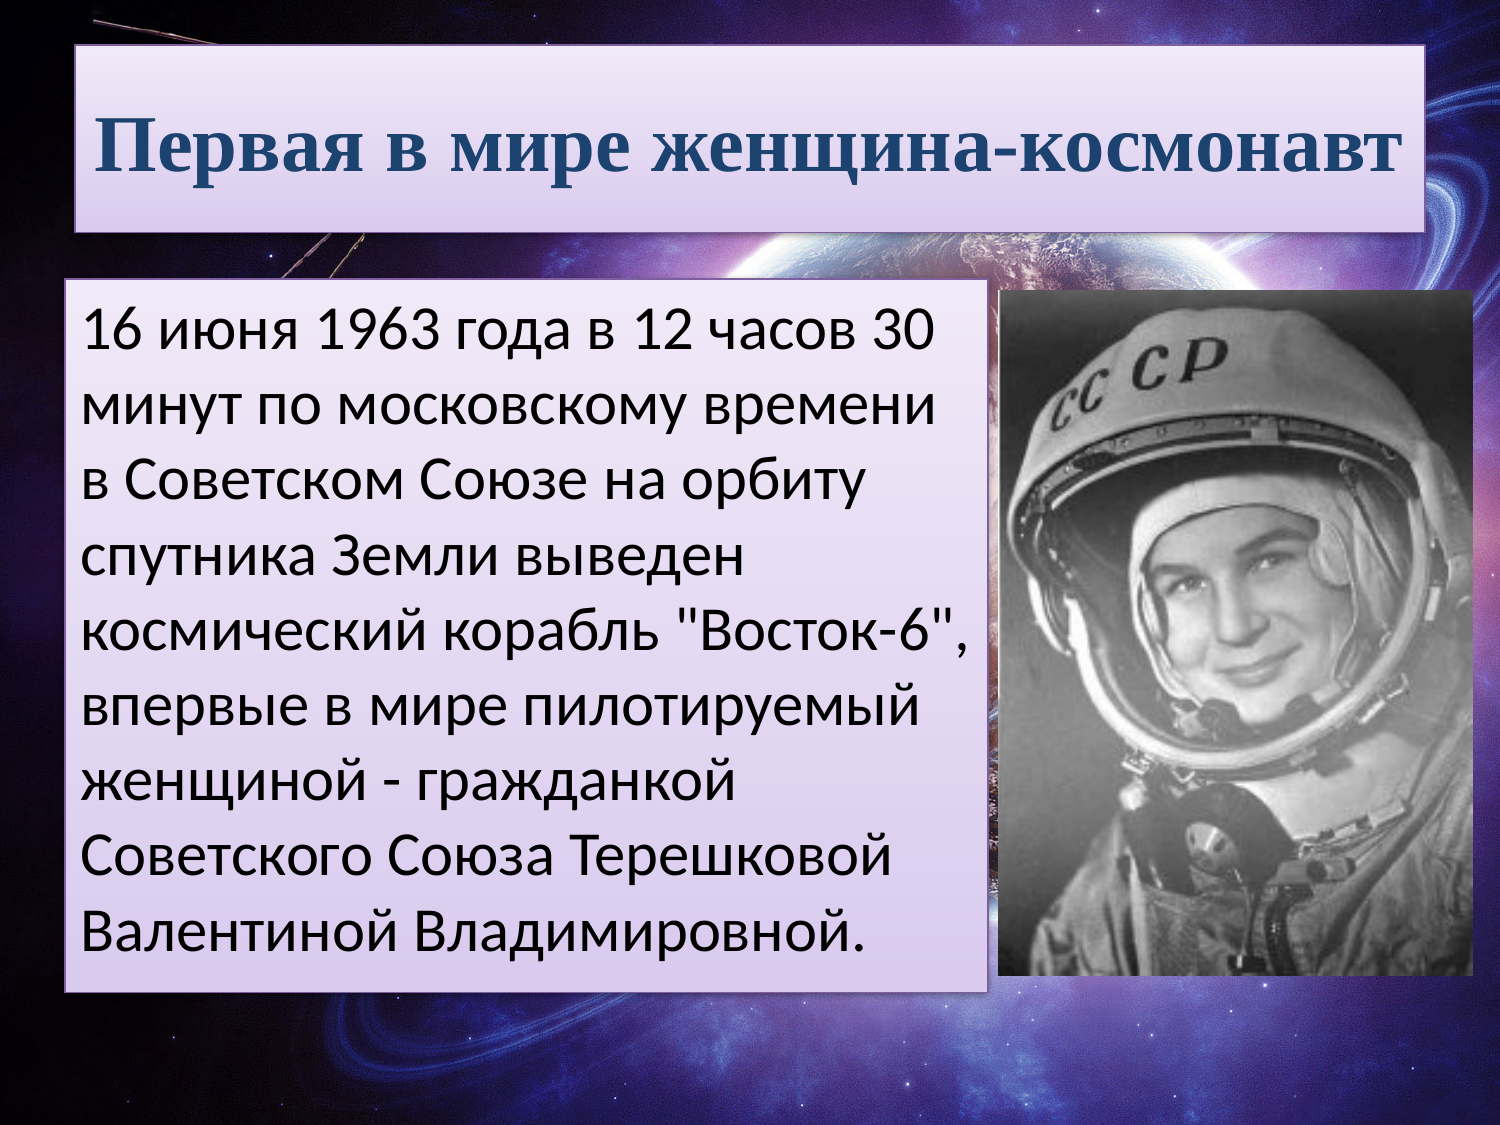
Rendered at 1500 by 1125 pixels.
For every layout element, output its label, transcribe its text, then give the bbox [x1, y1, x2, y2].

picture [0, 0, 1500, 1125]
list 16 июня 1963 года в 12 часов 30 минут по московскому времени в Советском Союзе на орбиту спутника Земли выведен космический корабль "Восток-6", впервые в мире пилотируемый женщиной - гражданкой Советского Союза Терешковой Валентиной Владимировной. [64, 278, 989, 993]
title Первая в мире женщина-космонавт [74, 44, 1426, 233]
